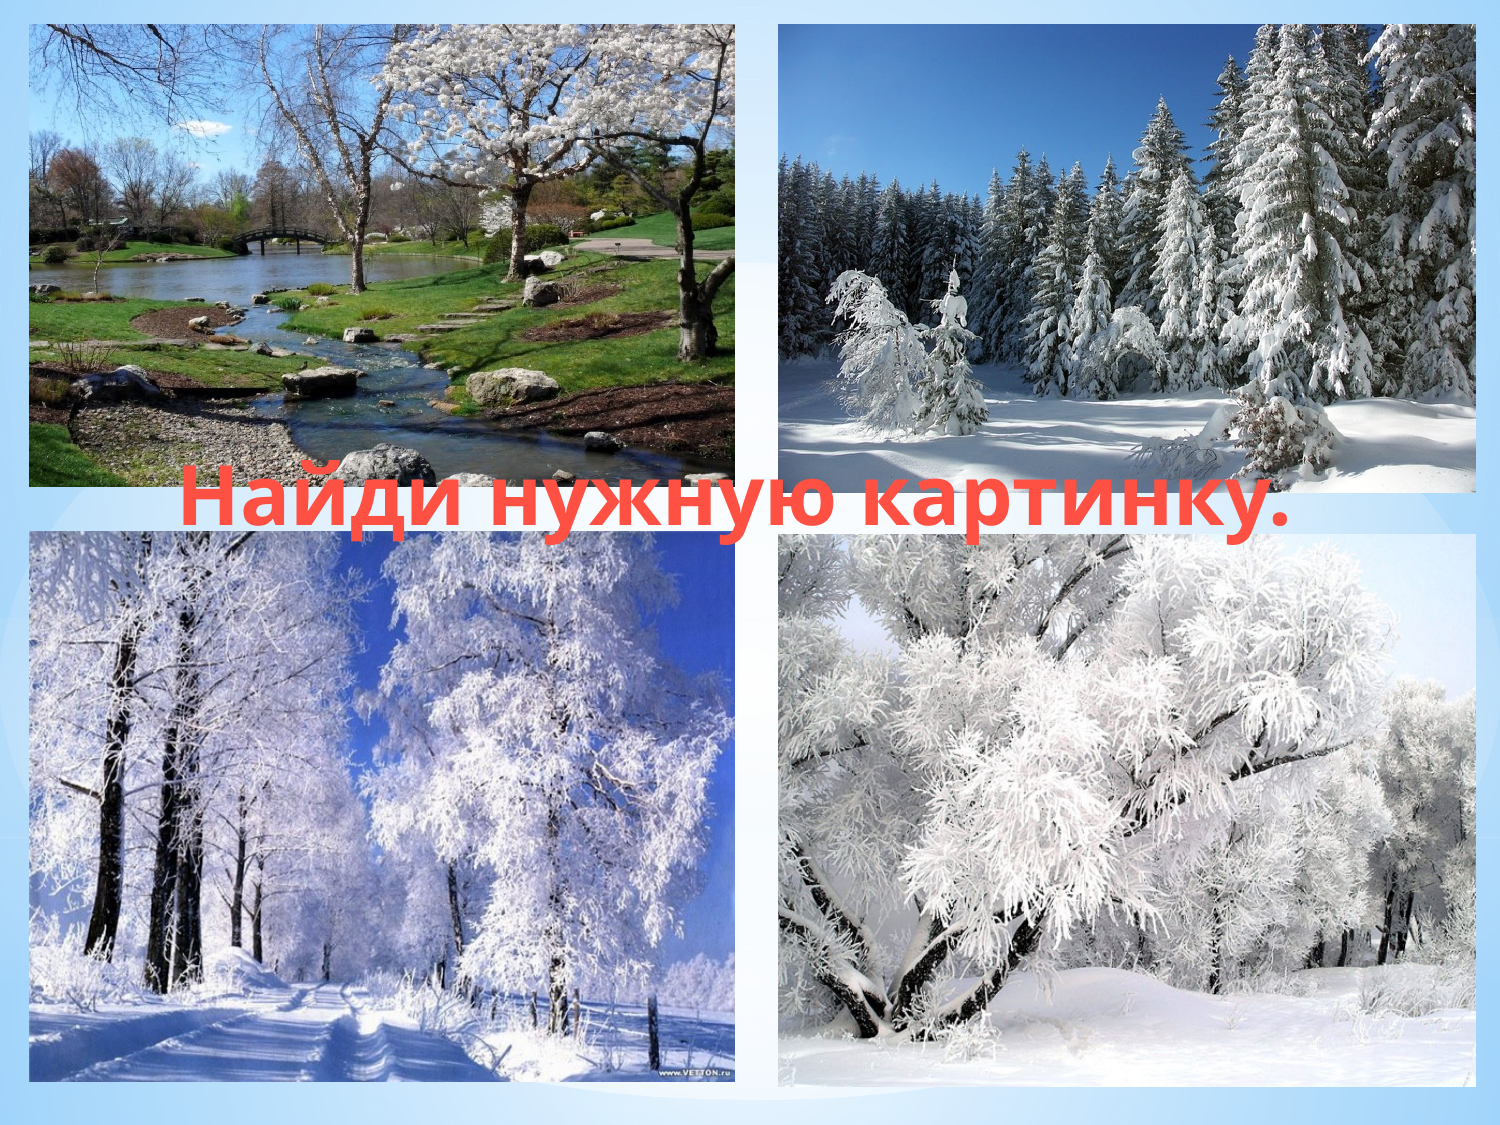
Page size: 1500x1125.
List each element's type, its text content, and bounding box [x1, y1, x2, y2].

picture [778, 24, 1476, 493]
picture [29, 530, 736, 1082]
text_box Найди нужную картинку. [161, 434, 1309, 550]
picture [29, 24, 736, 487]
picture [778, 534, 1476, 1087]
